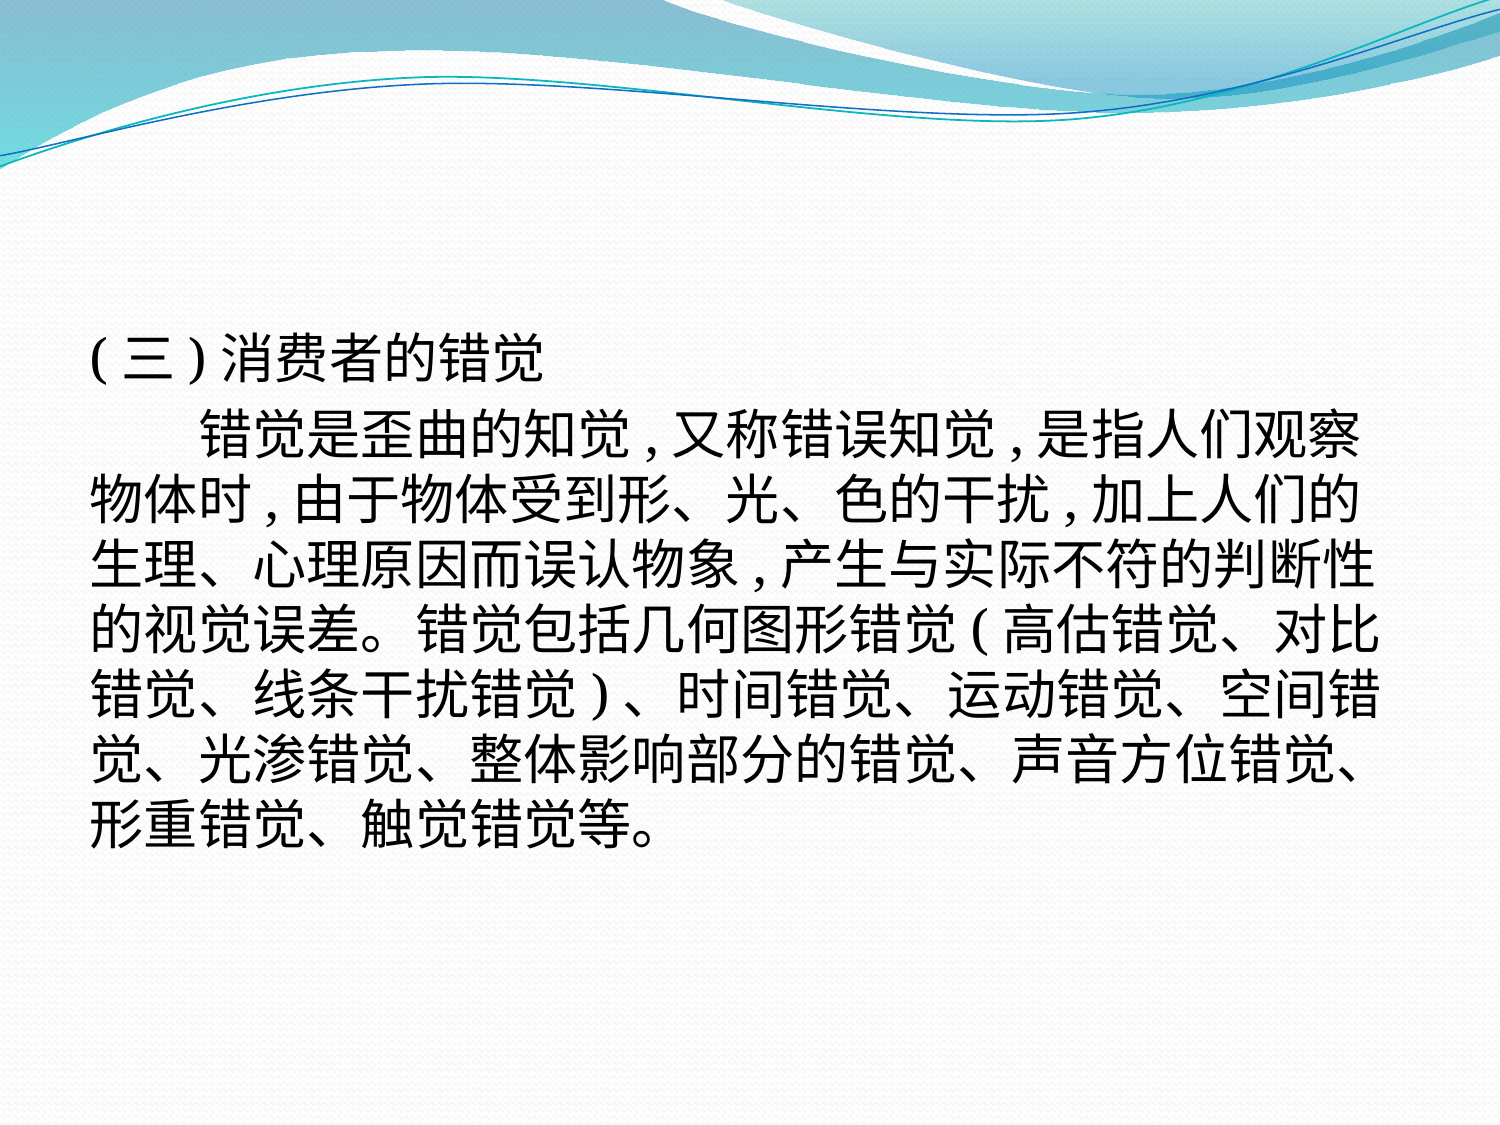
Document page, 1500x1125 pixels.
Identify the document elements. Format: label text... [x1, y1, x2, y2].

list (三)消费者的错觉 错觉是歪曲的知觉,又称错误知觉,是指人们观察物体时,由于物体受到形、光、色的干扰,加上人们的生理、心理原因而误认物象,产生与实际不符的判断性的视觉误差。错觉包括几何图形错觉(高估错觉、对比错觉、线条干扰错觉)、时间错觉、运动错觉、空间错觉、光渗错觉、整体影响部分的错觉、声音方位错觉、形重错觉、触觉错觉等。 [75, 317, 1425, 1038]
